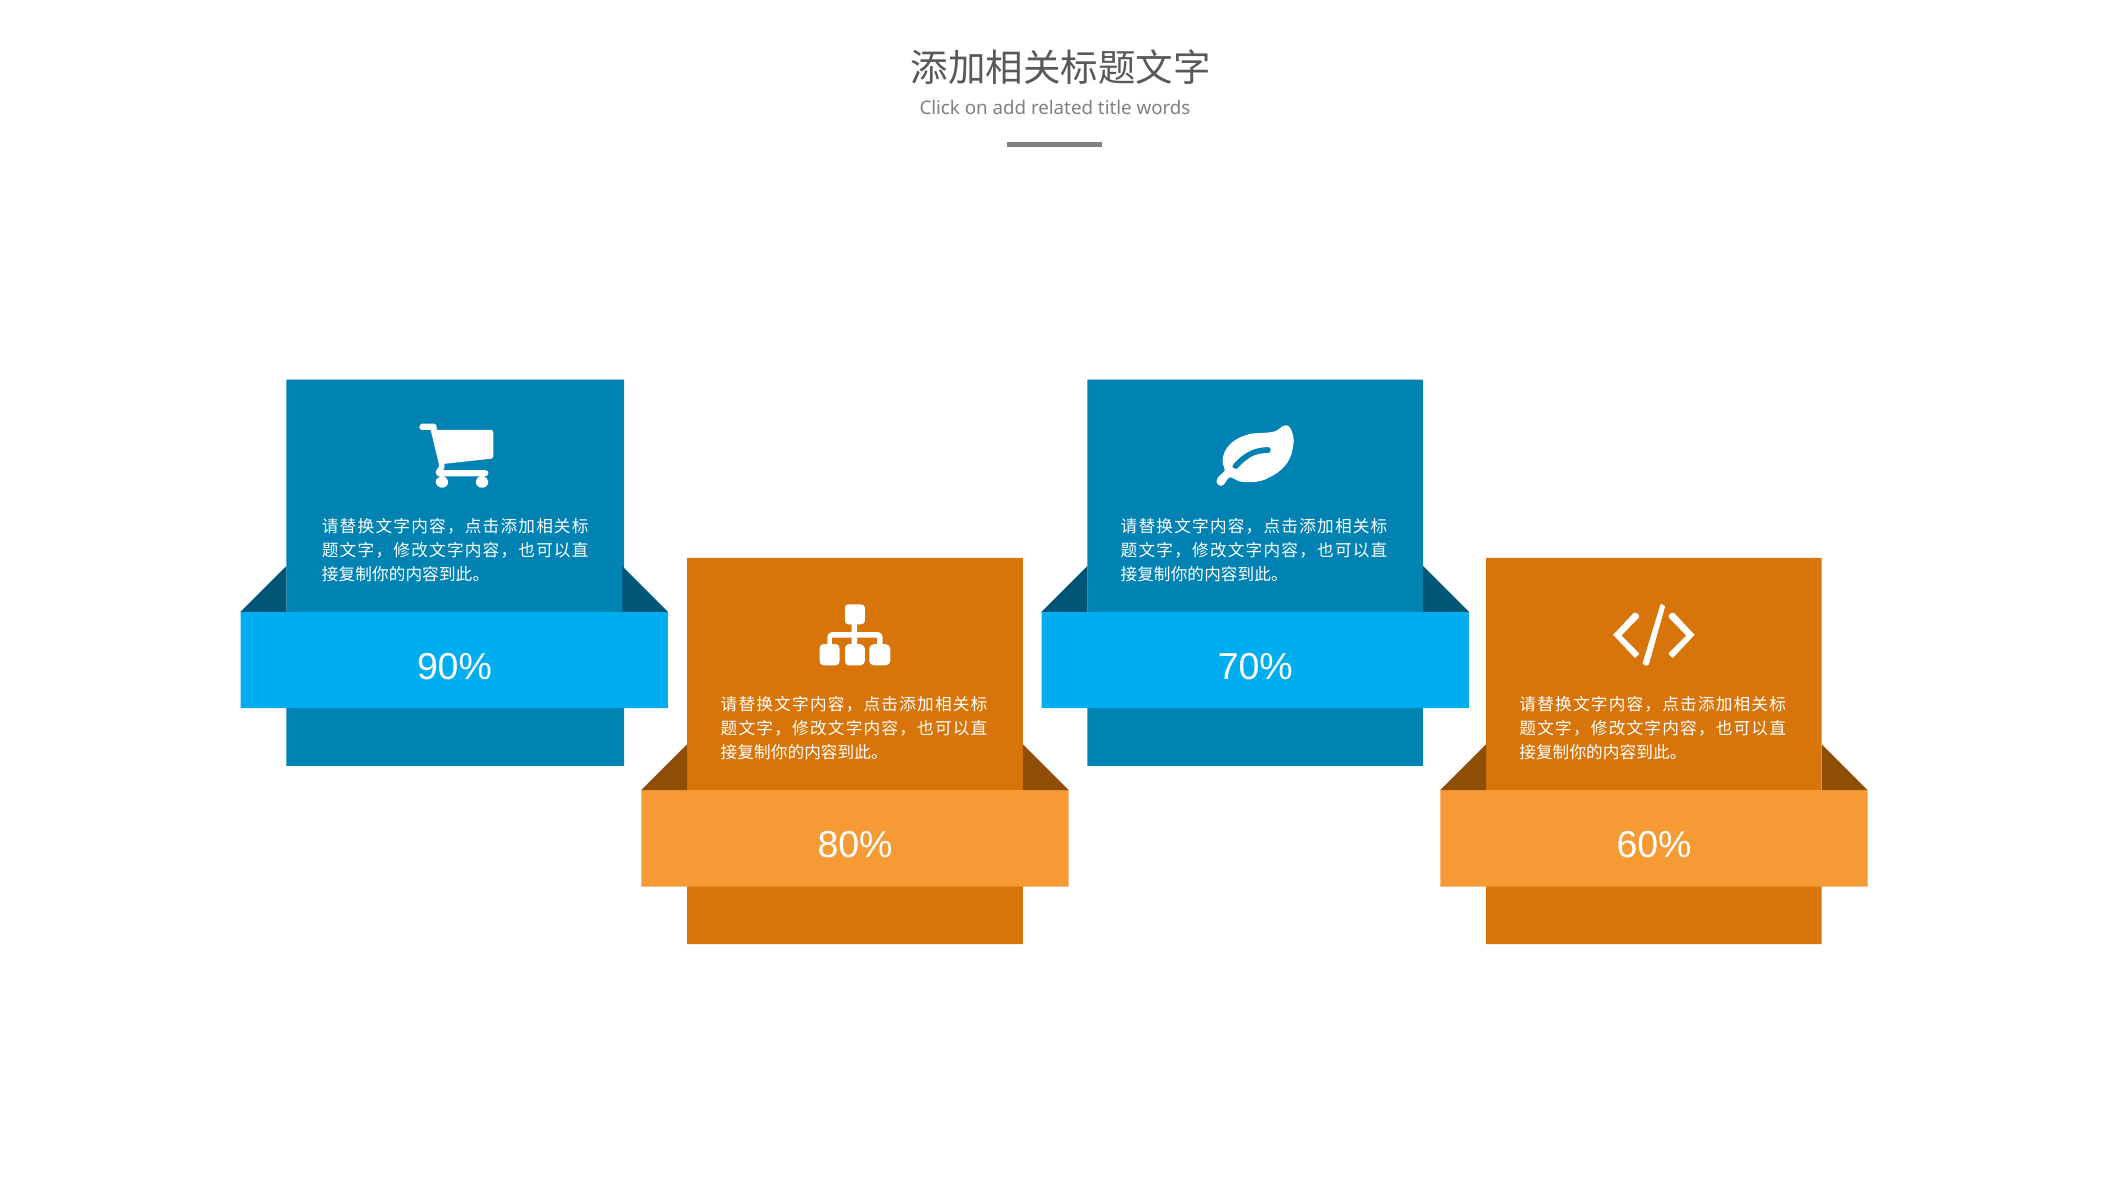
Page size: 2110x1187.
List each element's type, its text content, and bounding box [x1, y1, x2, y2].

text_box 请替换文字内容，点击添加相关标题文字，修改文字内容，也可以直接复制你的内容到此。 [1120, 511, 1388, 566]
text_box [240, 566, 669, 709]
text_box [1485, 887, 1823, 945]
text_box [641, 744, 1069, 887]
text_box [686, 887, 1024, 945]
text_box Click on add related title words [877, 89, 1232, 124]
text_box [1216, 425, 1294, 486]
text_box [285, 709, 625, 767]
text_box 请替换文字内容，点击添加相关标题文字，修改文字内容，也可以直接复制你的内容到此。 [720, 690, 988, 744]
text_box [819, 604, 891, 666]
text_box [1668, 612, 1695, 658]
text_box [1642, 604, 1666, 666]
text_box [419, 423, 494, 488]
text_box 添加相关标题文字 [877, 37, 1245, 95]
text_box 请替换文字内容，点击添加相关标题文字，修改文字内容，也可以直接复制你的内容到此。 [1519, 690, 1787, 744]
text_box [1612, 612, 1639, 658]
text_box [1086, 709, 1424, 767]
text_box 请替换文字内容，点击添加相关标题文字，修改文字内容，也可以直接复制你的内容到此。 [321, 511, 589, 566]
text_box [1086, 379, 1424, 566]
text_box [1485, 557, 1823, 744]
text_box [686, 557, 1024, 744]
text_box [285, 379, 625, 566]
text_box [1440, 744, 1868, 887]
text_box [1041, 566, 1469, 709]
